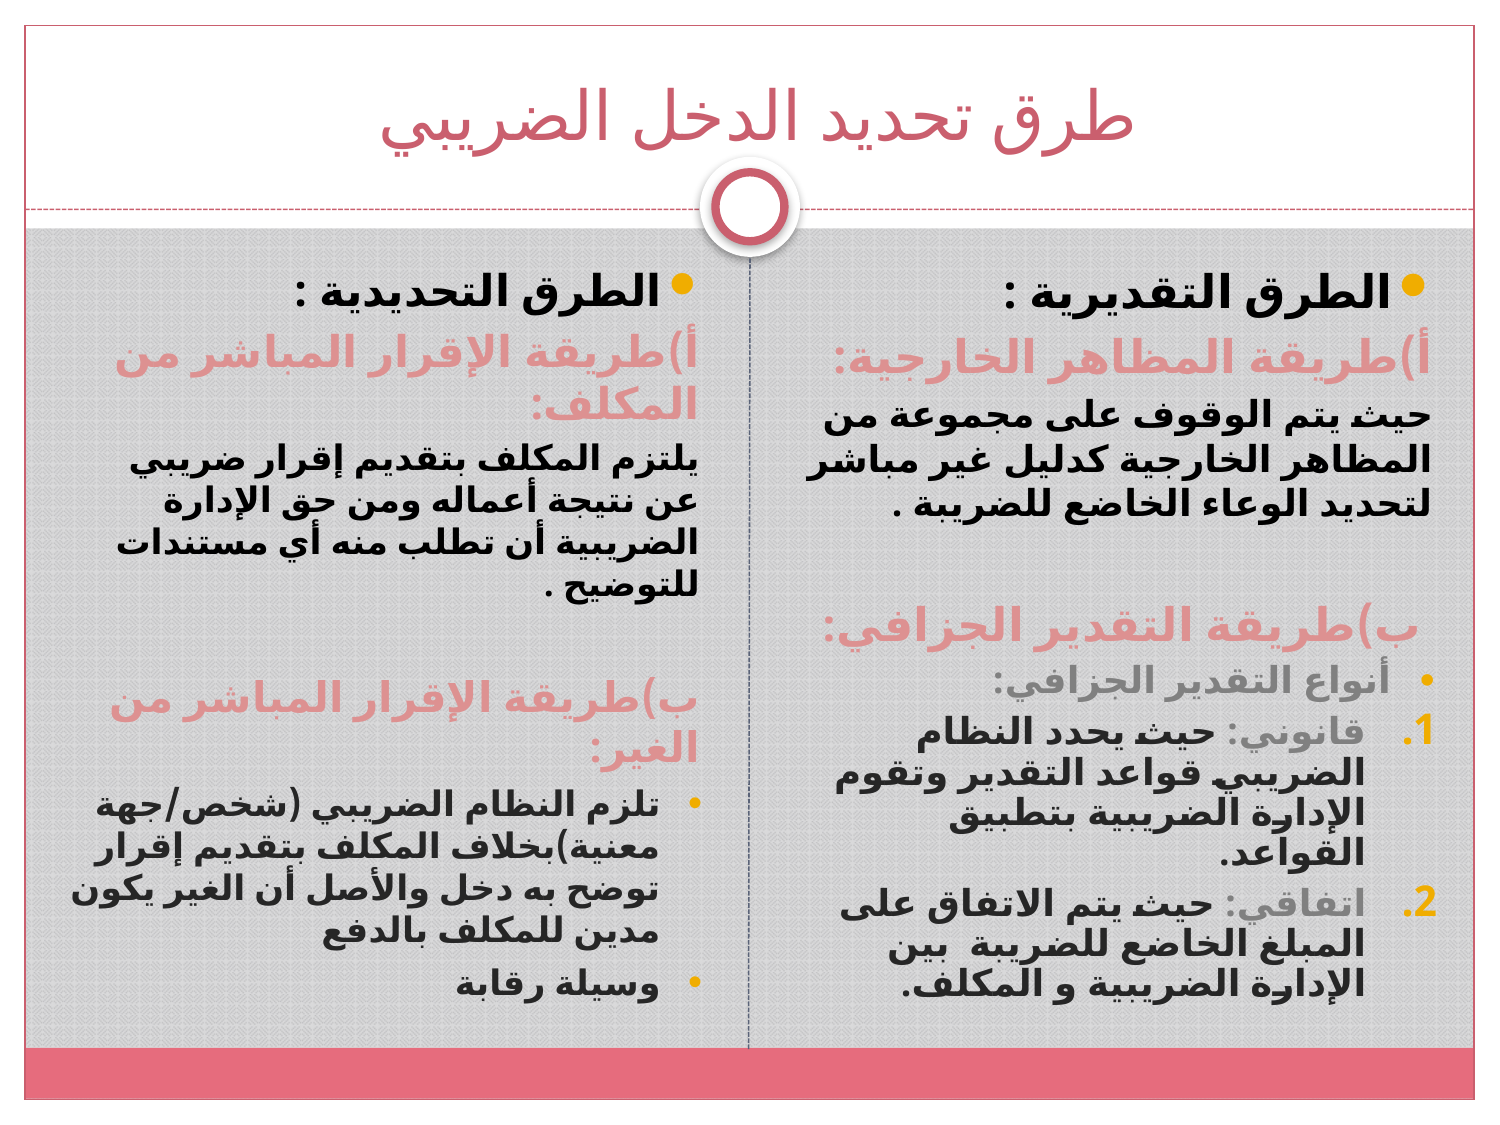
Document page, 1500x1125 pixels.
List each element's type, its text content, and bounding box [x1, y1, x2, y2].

list الطرق التحديدية : أ)طريقة الإقرار المباشر من المكلف: يلتزم المكلف بتقديم إقرار ضريبي عن نتيجة أعماله ومن حق الإدارة الضريبية أن تطلب منه أي مستندات للتوضيح . ب)طريقة الإقرار المباشر من الغير: تلزم النظام الضريبي (شخص/جهة معنية)بخلاف المكلف بتقديم إقرار توضح به دخل والأصل أن الغير يكون مدين للمكلف بالدفع وسيلة رقابة [52, 255, 715, 1024]
title طرق تحديد الدخل الضريبي [49, 37, 1450, 162]
list الطرق التقديرية : أ)طريقة المظاهر الخارجية: حيث يتم الوقوف على مجموعة من المظاهر الخارجية كدليل غير مباشر لتحديد الوعاء الخاضع للضريبة . ب)طريقة التقدير الجزافي: أنواع التقدير الجزافي: قانوني: حيث يحدد النظام الضريبي قواعد التقدير وتقوم الإدارة الضريبية بتطبيق القواعد. اتفاقي: حيث يتم الاتفاق على المبلغ الخاضع للضريبة بين الإدارة الضريبية و المكلف. [785, 255, 1448, 1024]
